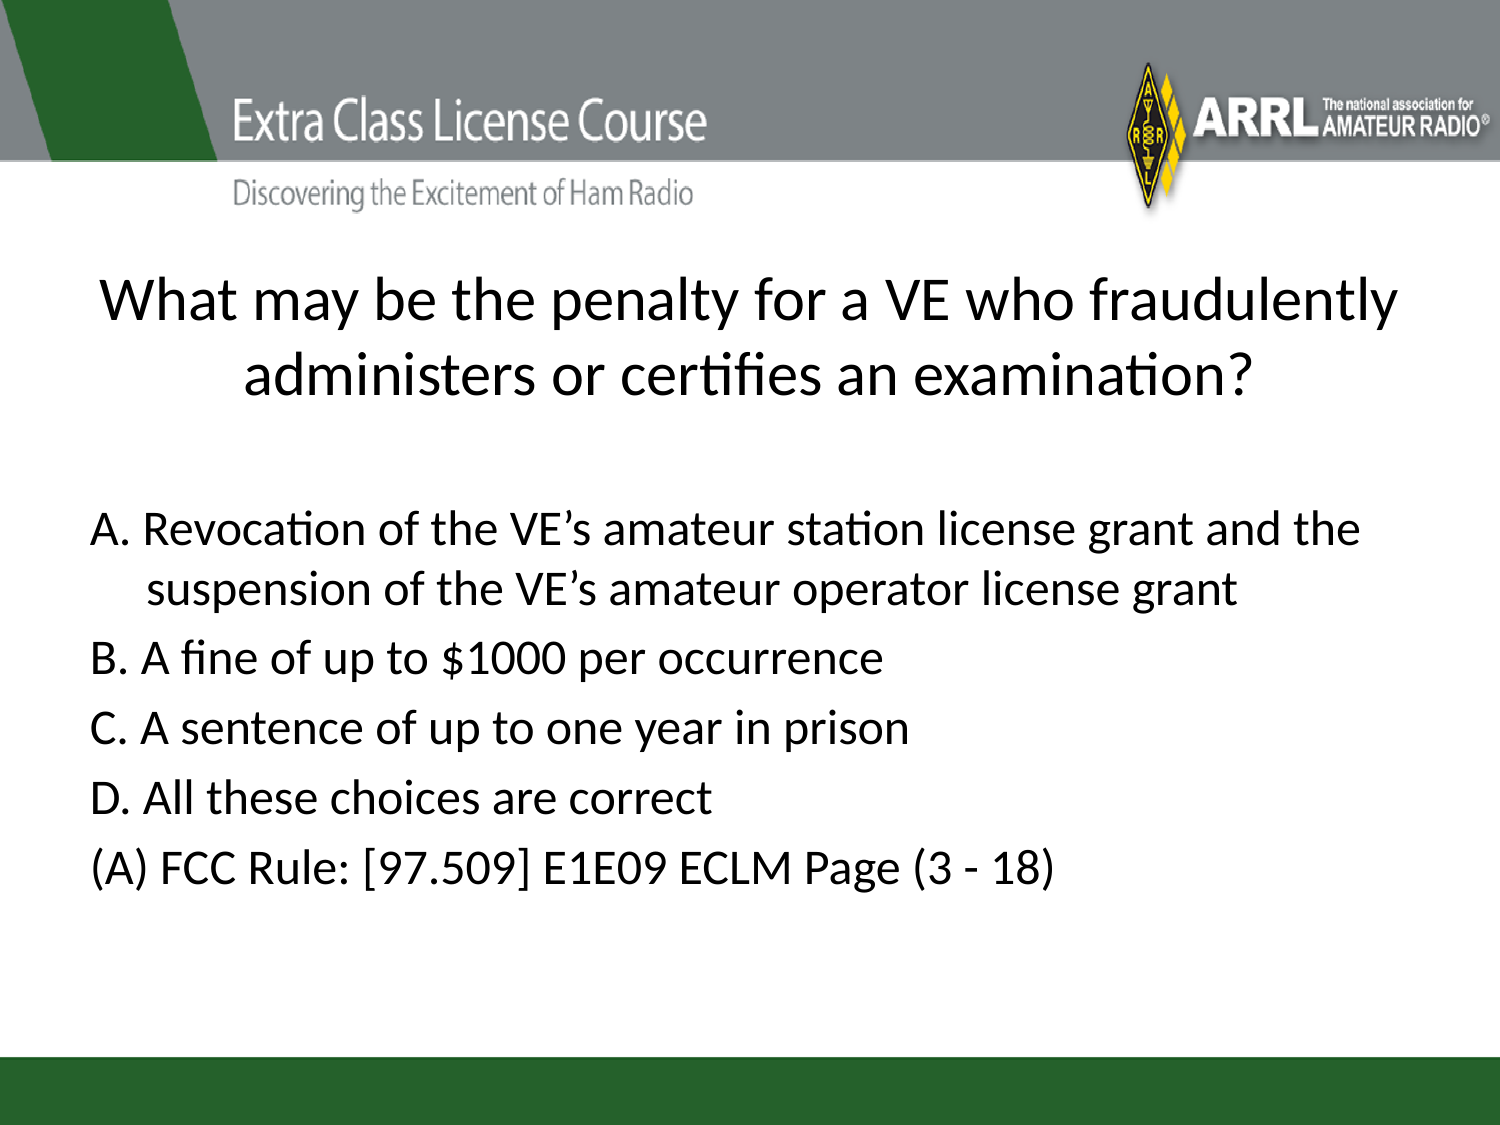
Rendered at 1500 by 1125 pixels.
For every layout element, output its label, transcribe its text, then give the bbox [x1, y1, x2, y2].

list A. Revocation of the VE’s amateur station license grant and the suspension of the VE’s amateur operator license grant B. A fine of up to $1000 per occurrence C. A sentence of up to one year in prison D. All these choices are correct (A) FCC Rule: [97.509] E1E09 ECLM Page (3 - 18) [75, 487, 1425, 1005]
title What may be the penalty for a VE who fraudulently administers or certifies an examination? [75, 250, 1425, 437]
picture [0, 0, 1500, 1125]
